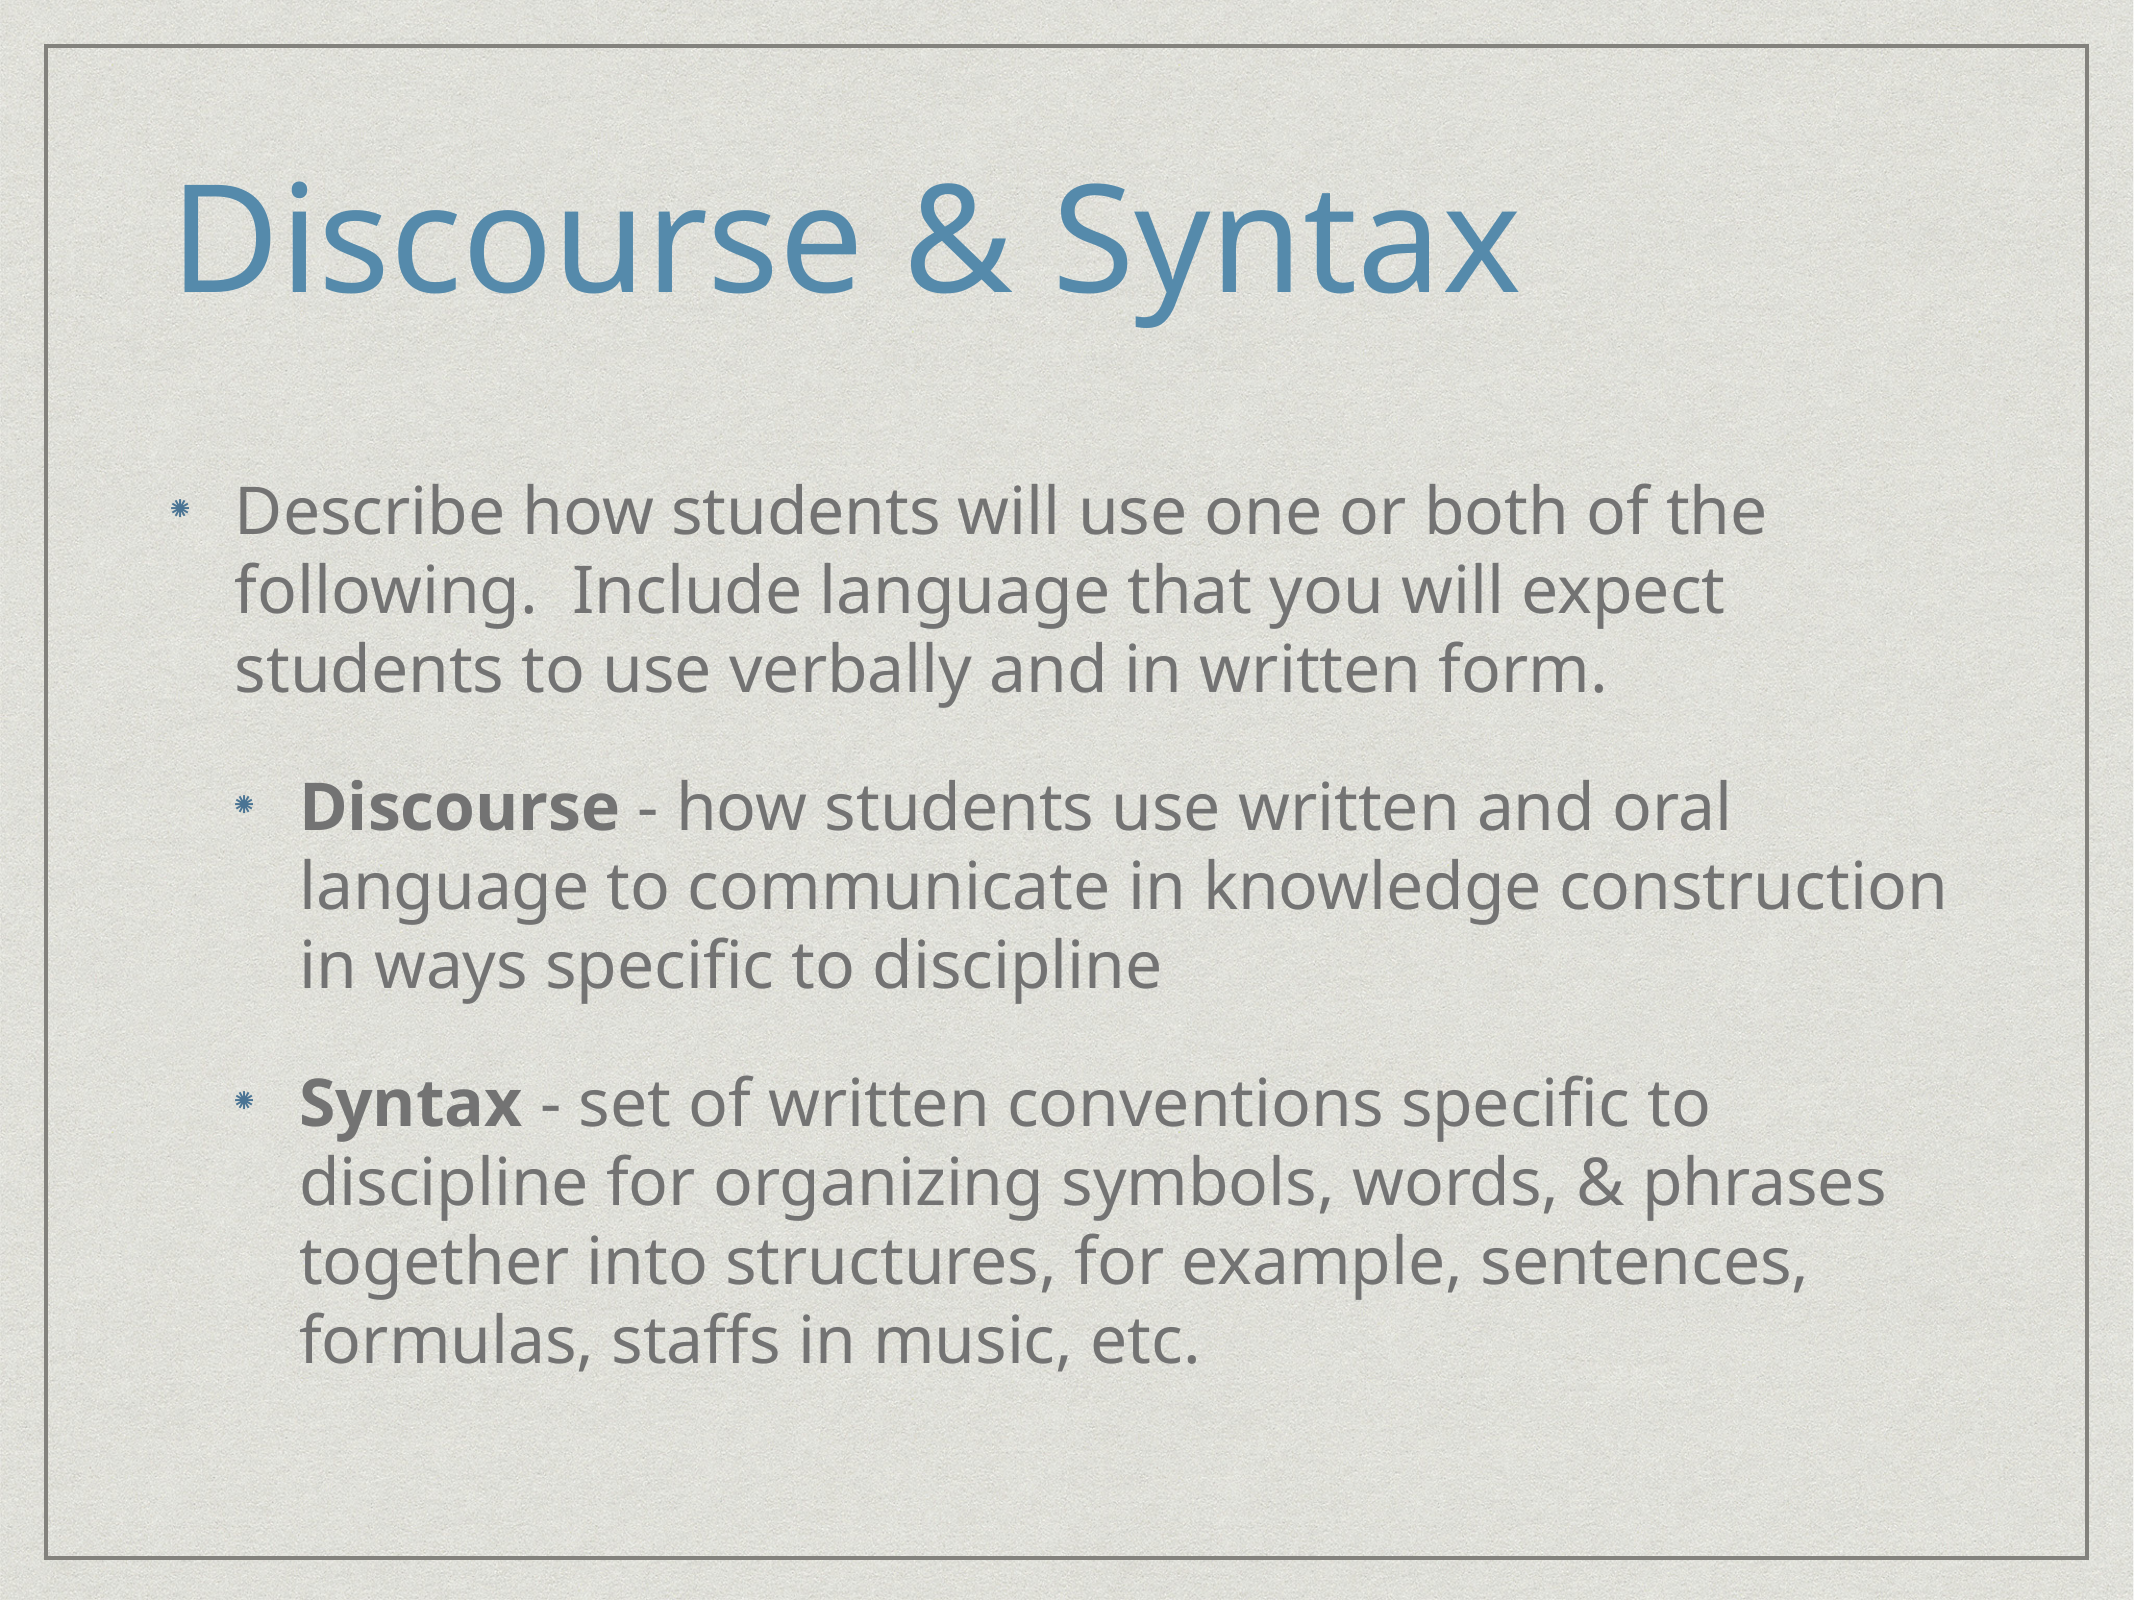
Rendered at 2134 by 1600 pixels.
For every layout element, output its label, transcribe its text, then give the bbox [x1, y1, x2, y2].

picture [0, 0, 2134, 1600]
list Describe how students will use one or both of the following. Include language that you will expect students to use verbally and in written form. Discourse - how students use written and oral language to communicate in knowledge construction in ways specific to discipline Syntax - set of written conventions specific to discipline for organizing symbols, words, & phrases together into structures, for example, sentences, formulas, staffs in music, etc. [170, 453, 1963, 1393]
title Discourse & Syntax [170, 43, 1963, 445]
